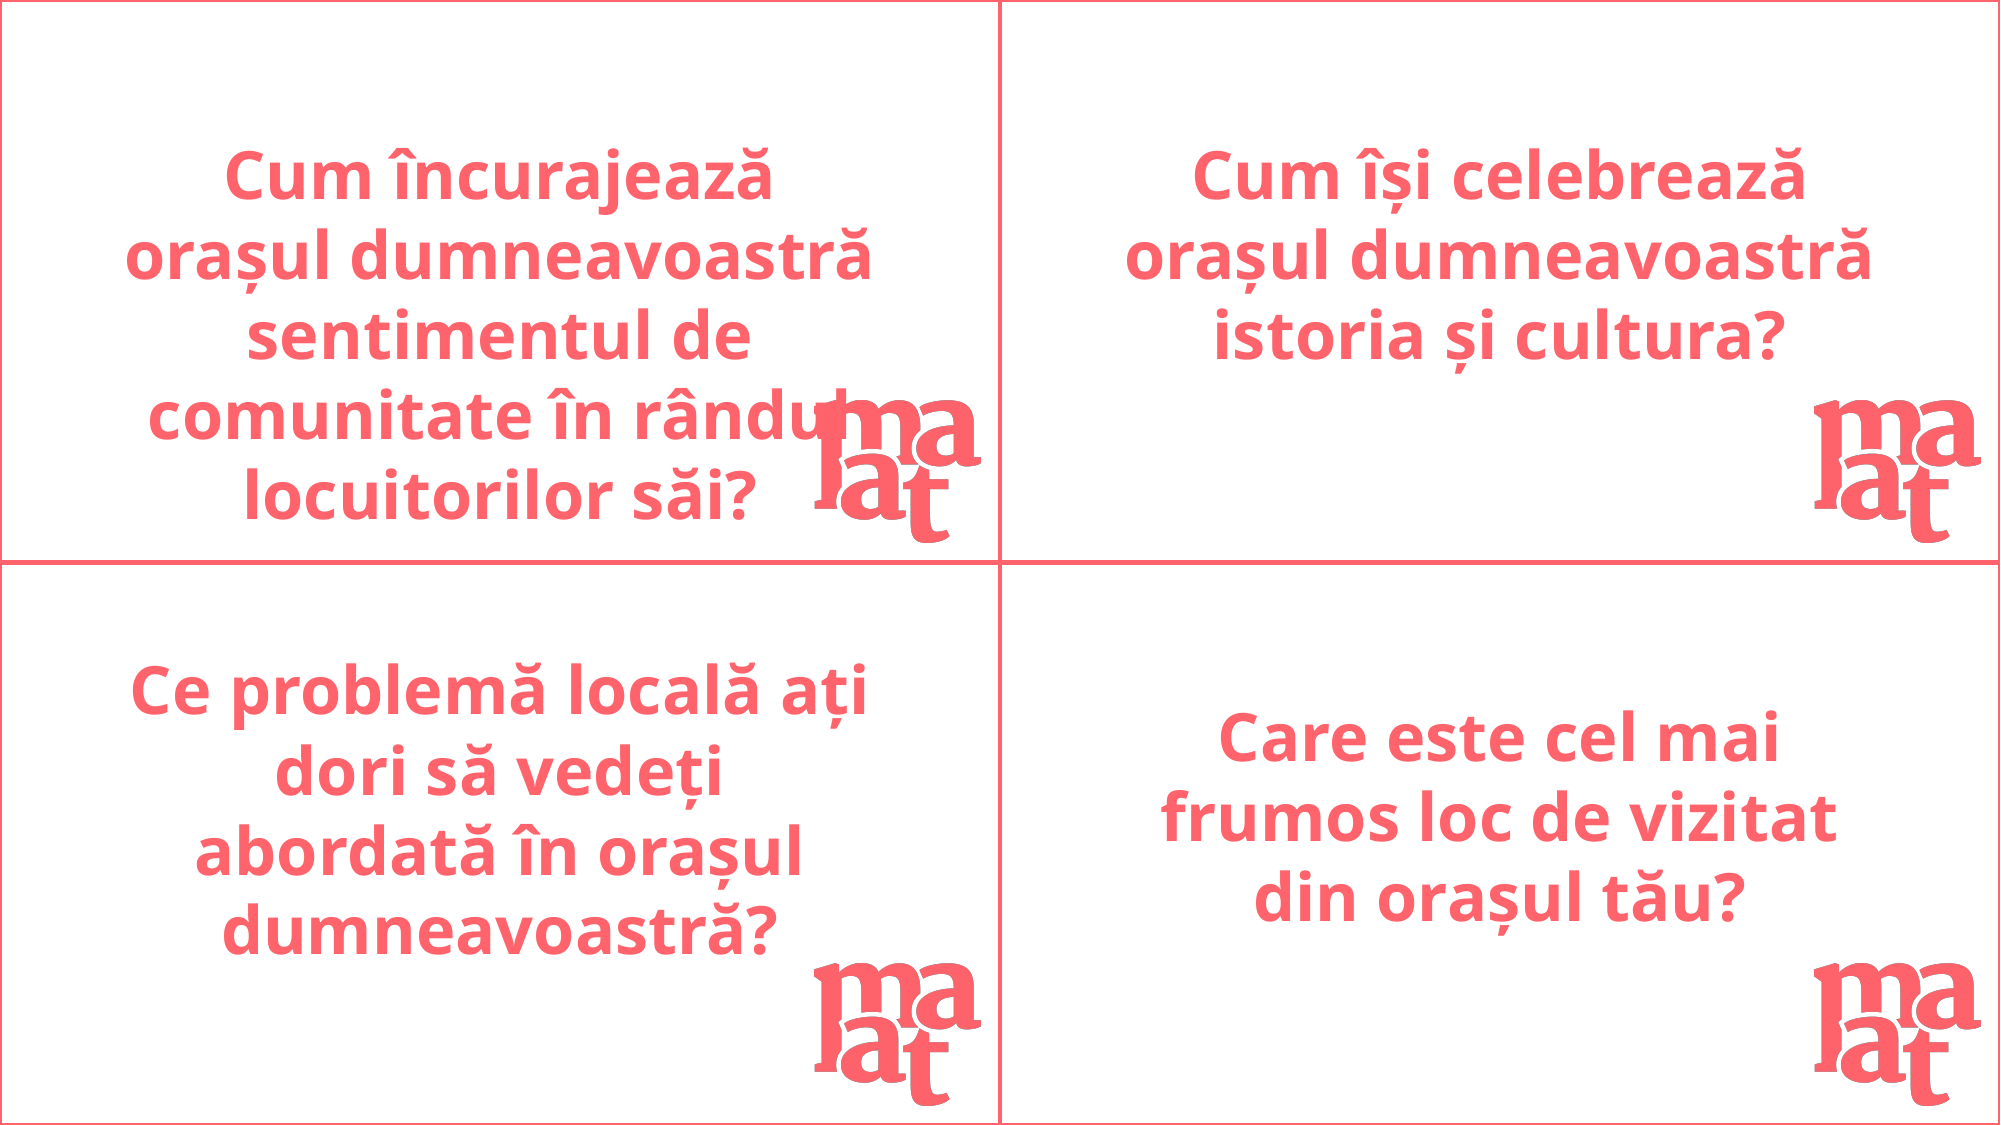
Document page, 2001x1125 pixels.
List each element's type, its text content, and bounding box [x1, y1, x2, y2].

text_box [999, 561, 2000, 1125]
picture [814, 963, 981, 1106]
text_box Cum își celebrează orașul dumneavoastră istoria și cultura? [1102, 125, 1898, 380]
text_box Ce problemă locală ați dori să vedeți abordată în orașul dumneavoastră? [102, 640, 898, 976]
picture [1814, 963, 1981, 1106]
text_box [0, 0, 999, 561]
picture [814, 400, 981, 543]
picture [1814, 400, 1981, 543]
text_box Cum încurajează orașul dumneavoastră sentimentul de comunitate în rândul locuitorilor săi? [102, 125, 898, 540]
text_box [0, 561, 999, 1125]
text_box Care este cel mai frumos loc de vizitat din orașul tău? [1102, 687, 1898, 943]
text_box [999, 0, 2000, 561]
